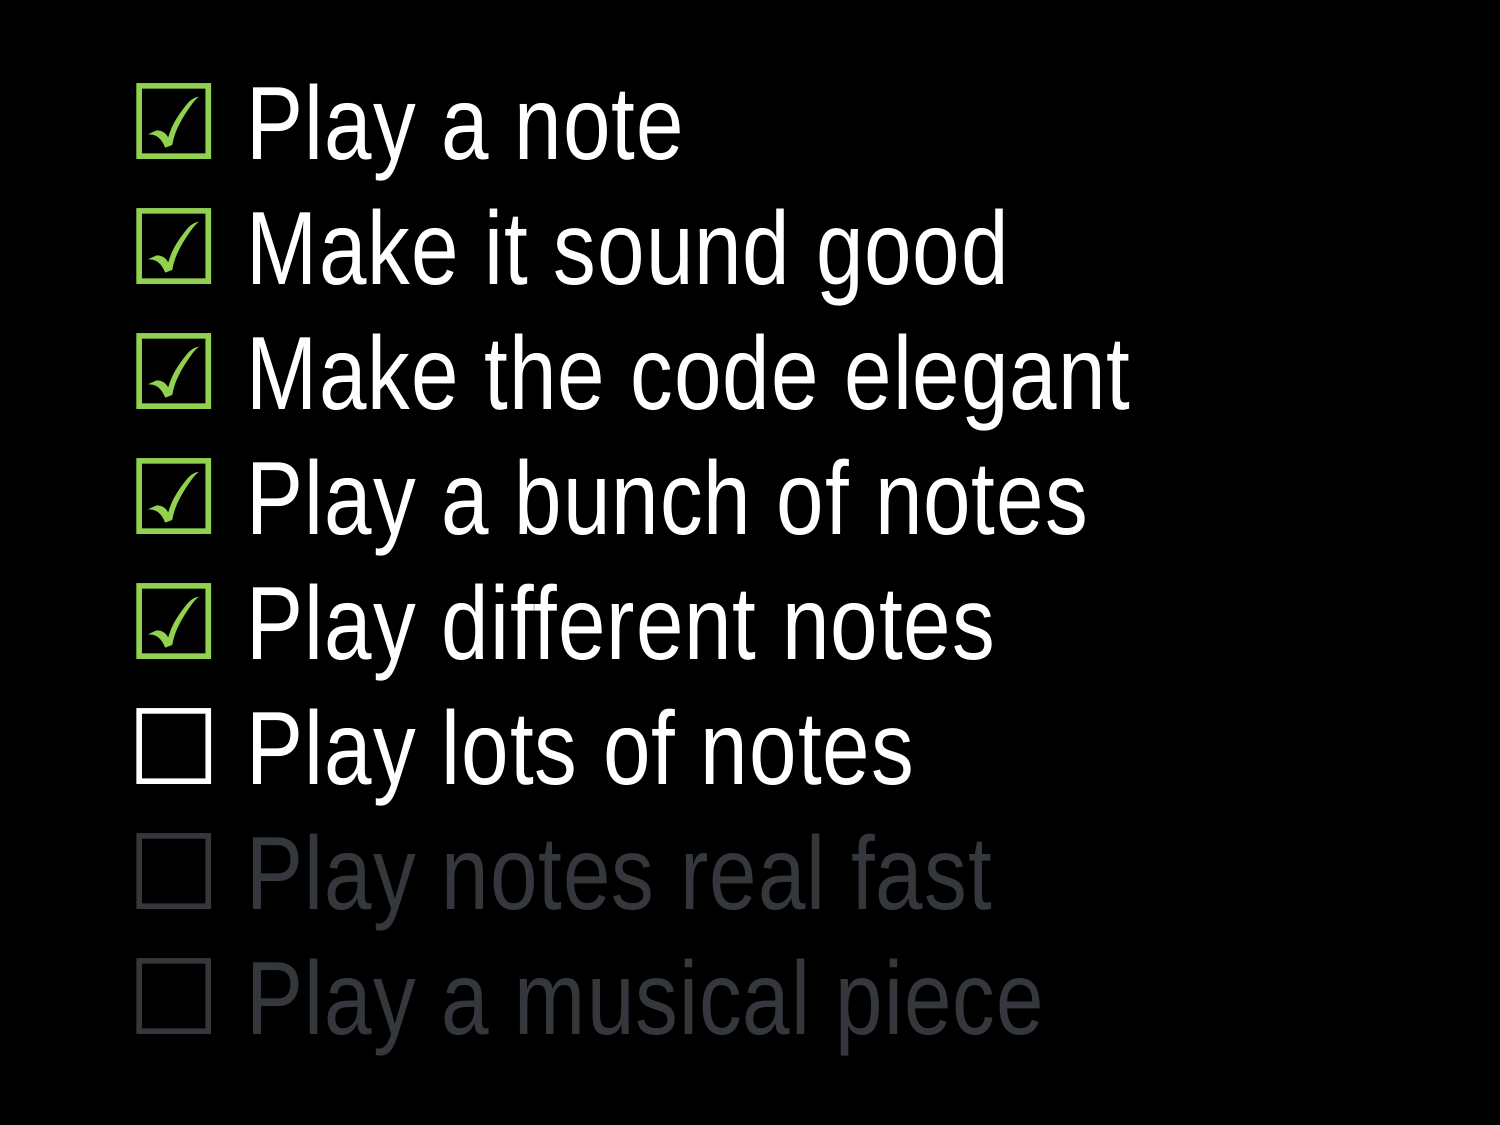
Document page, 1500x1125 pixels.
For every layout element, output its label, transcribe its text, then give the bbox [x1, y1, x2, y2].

text_box ☑ Play different notes [112, 549, 1388, 674]
title ☑ Play a note [112, 50, 1388, 174]
text_box ☐ Play lots of notes [112, 674, 1388, 799]
text_box ☐ Play notes real fast [112, 799, 1388, 938]
text_box ☑ Make it sound good [112, 174, 1388, 299]
text_box ☑ Play a bunch of notes [112, 424, 1388, 549]
text_box ☐ Play a musical piece [112, 938, 1388, 1063]
text_box ☑ Make the code elegant [112, 299, 1388, 424]
